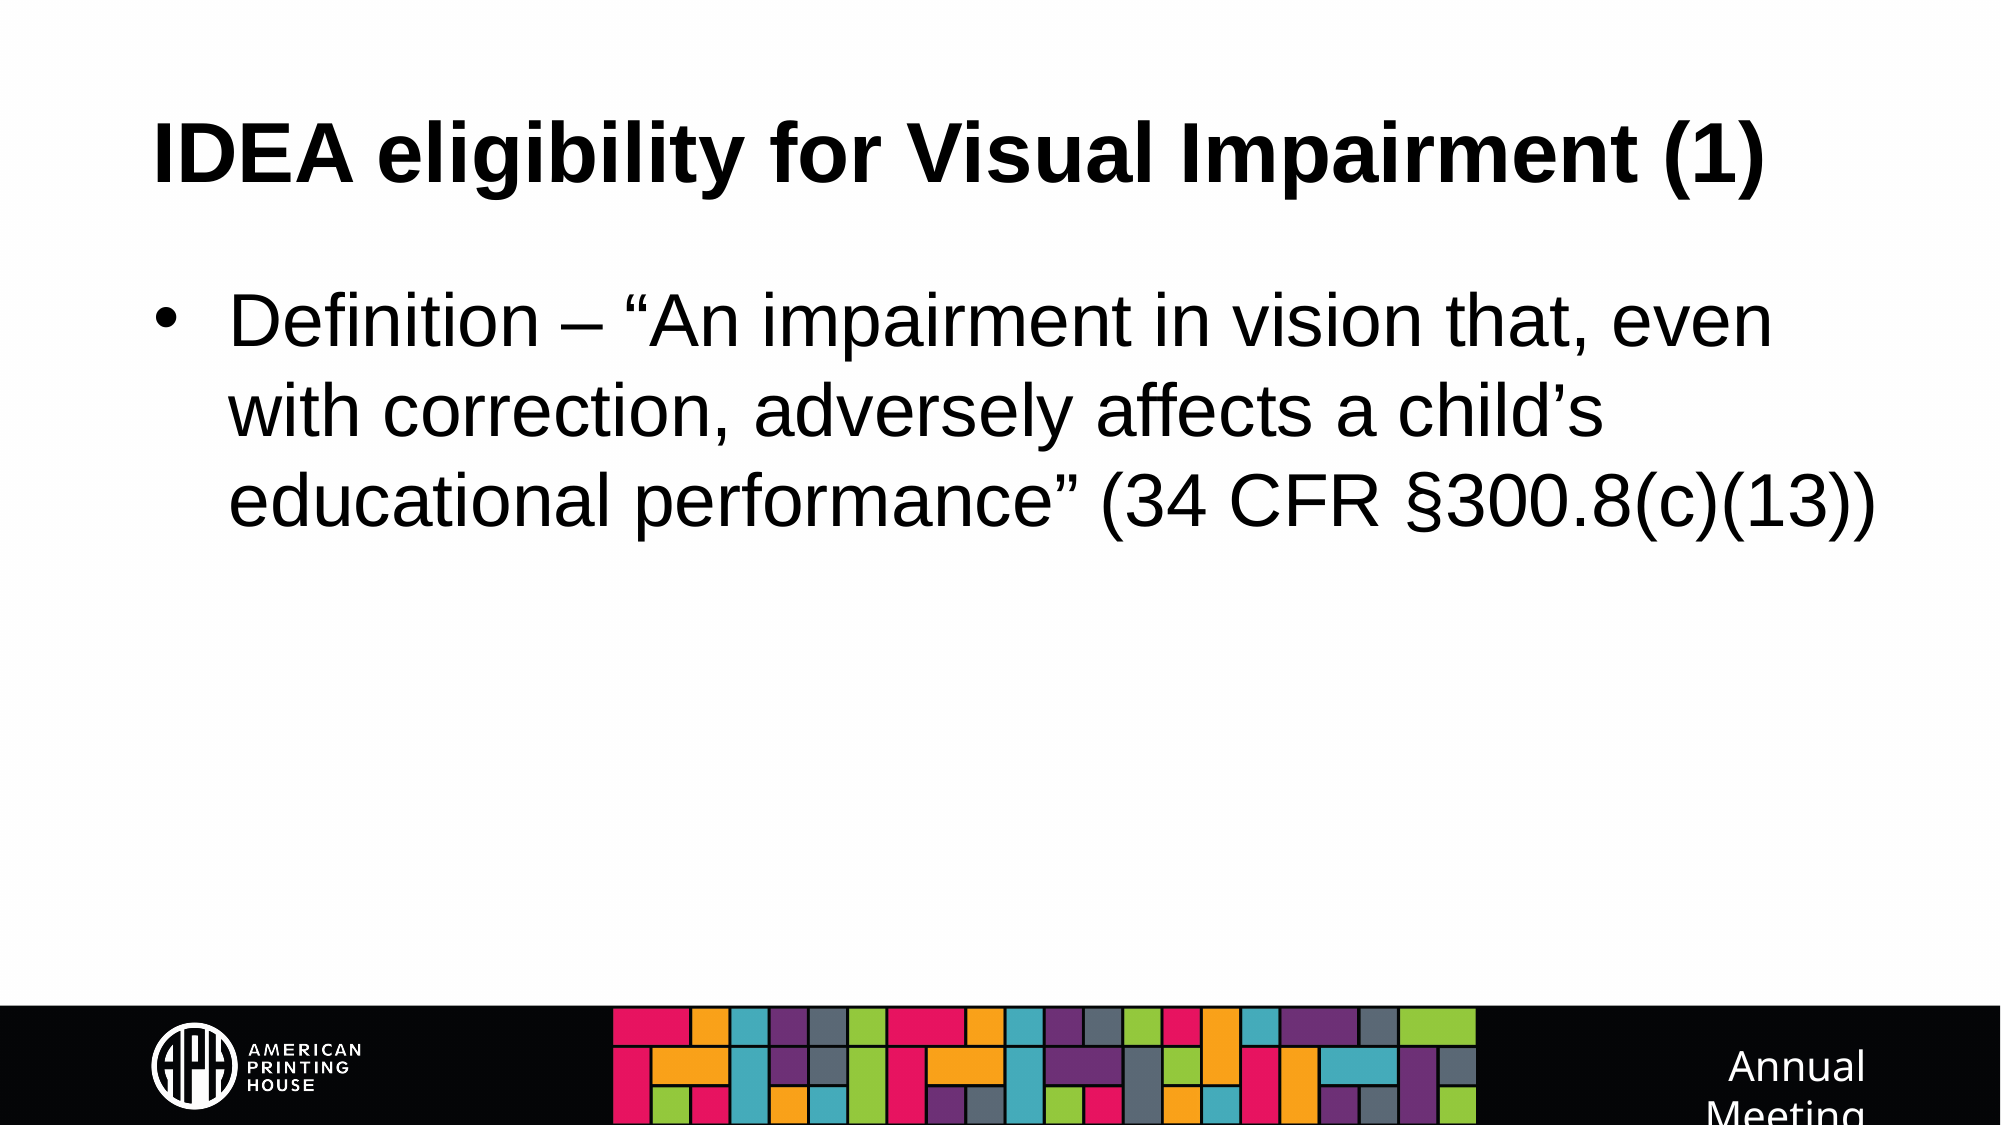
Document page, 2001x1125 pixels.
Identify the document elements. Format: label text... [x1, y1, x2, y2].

picture [1727, 1107, 1734, 1125]
title IDEA eligibility for Visual Impairment (1) [137, 59, 1901, 250]
picture [1771, 1111, 1783, 1118]
picture [1748, 1111, 1760, 1118]
picture [1711, 1105, 1719, 1125]
picture [1821, 1111, 1833, 1125]
picture [1846, 1111, 1858, 1125]
list Definition – “An impairment in vision that, even with correction, adversely affects a child’s educational performance” (34 CFR §300.8(c)(13)) [137, 263, 1912, 909]
picture [0, 0, 2001, 1125]
